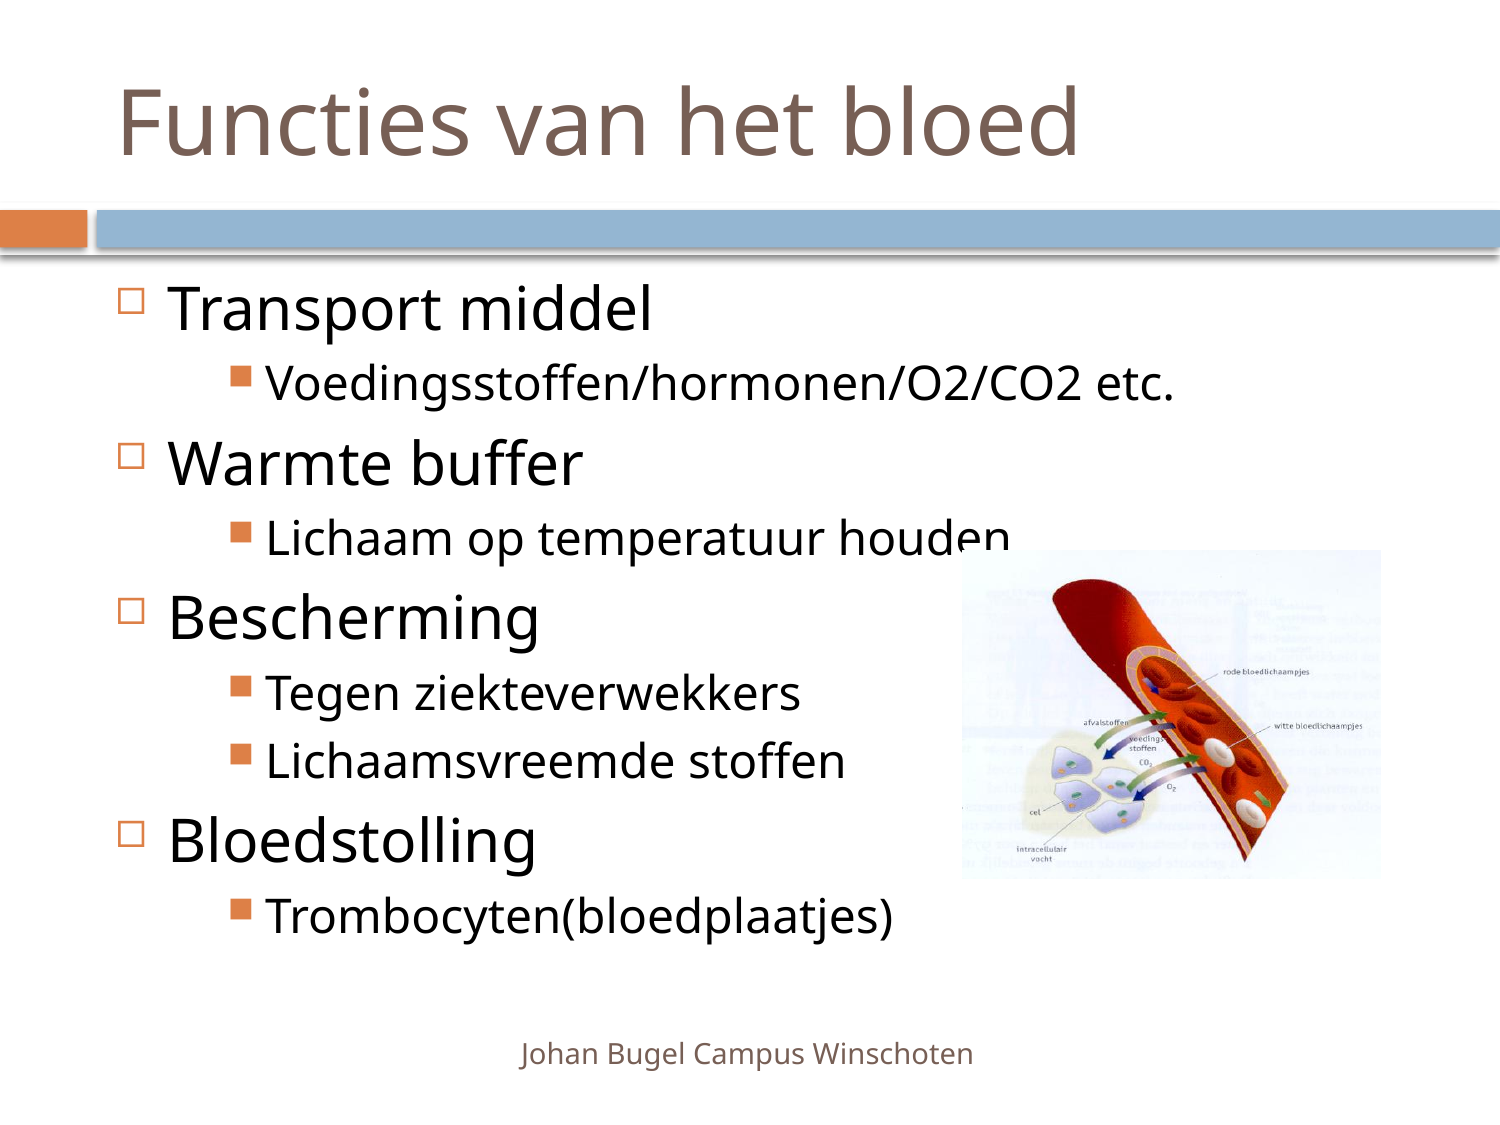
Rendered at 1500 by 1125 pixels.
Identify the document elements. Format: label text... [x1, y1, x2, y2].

picture [962, 550, 1381, 880]
title Functies van het bloed [100, 37, 1438, 200]
footer Johan Bugel Campus Winschoten [99, 1024, 990, 1085]
list Transport middel Voedingsstoffen/hormonen/O2/CO2 etc. Warmte buffer Lichaam op temperatuur houden Bescherming Tegen ziekteverwekkers Lichaamsvreemde stoffen Bloedstolling Trombocyten(bloedplaatjes) [100, 262, 1438, 1000]
